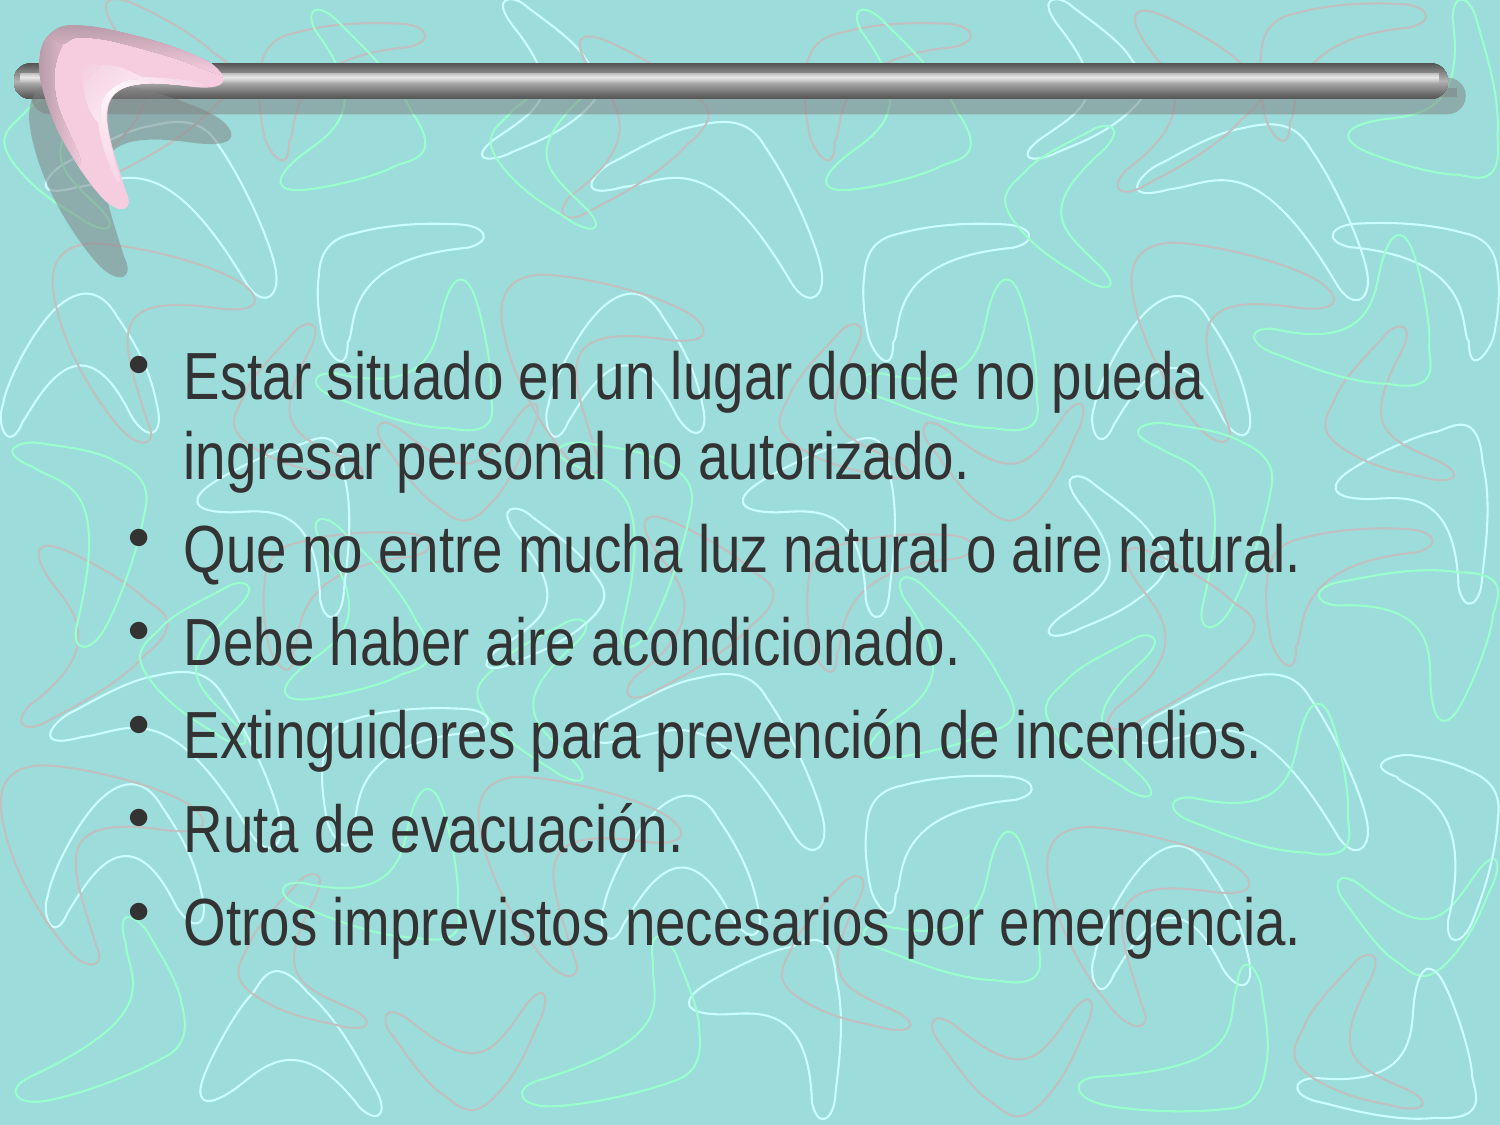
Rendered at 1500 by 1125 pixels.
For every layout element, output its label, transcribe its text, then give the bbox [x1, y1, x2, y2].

list Estar situado en un lugar donde no pueda ingresar personal no autorizado. Que no entre mucha luz natural o aire natural. Debe haber aire acondicionado. Extinguidores para prevención de incendios. Ruta de evacuación. Otros imprevistos necesarios por emergencia. [112, 324, 1388, 1000]
